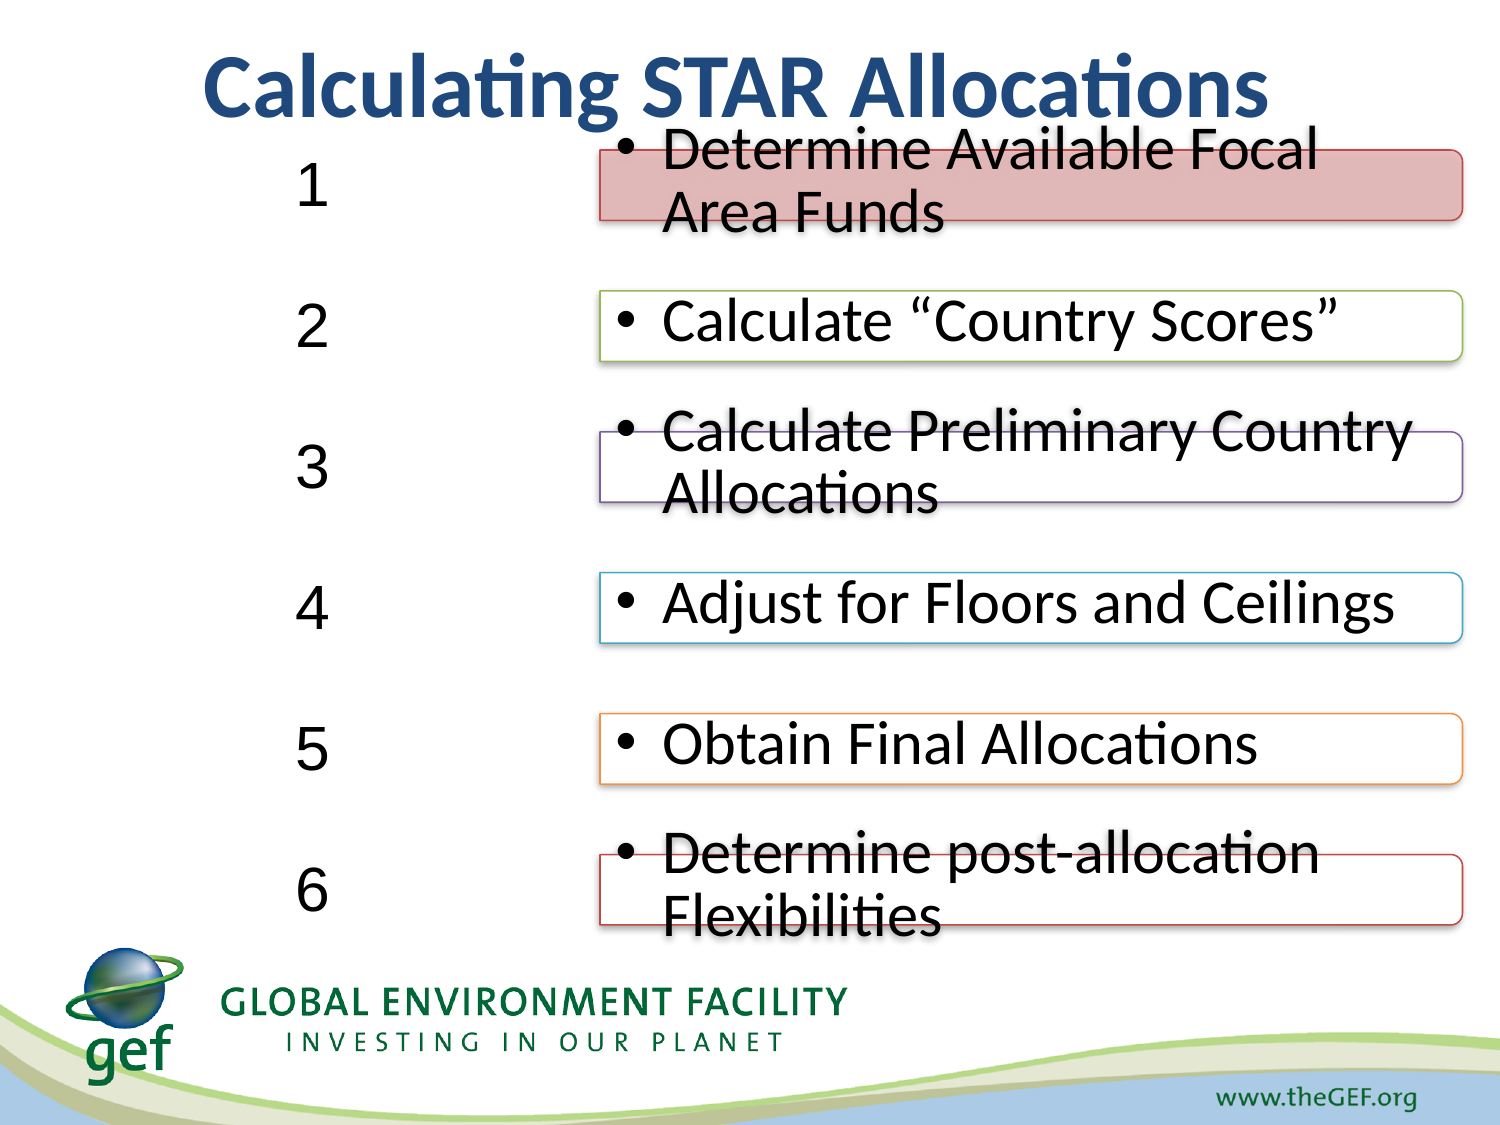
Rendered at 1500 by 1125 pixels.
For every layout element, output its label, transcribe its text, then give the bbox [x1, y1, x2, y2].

picture [786, 926, 800, 932]
picture [0, 920, 1500, 1125]
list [24, 149, 1463, 926]
title Calculating STAR Allocations [62, 0, 1413, 148]
